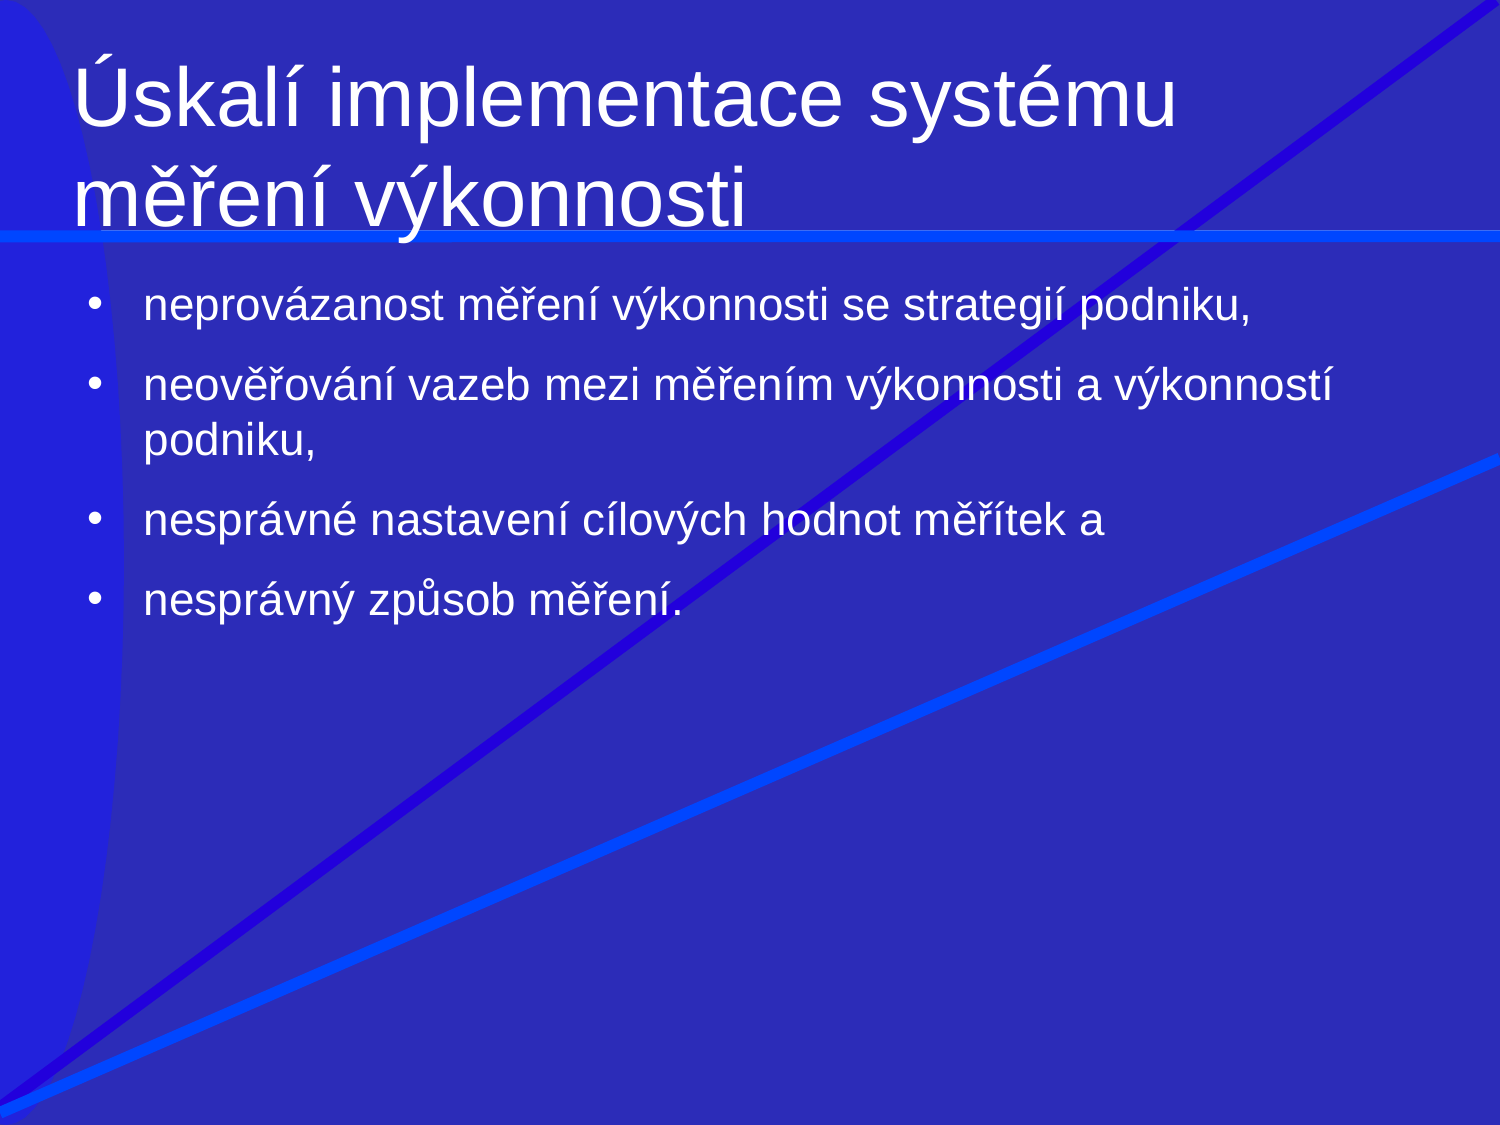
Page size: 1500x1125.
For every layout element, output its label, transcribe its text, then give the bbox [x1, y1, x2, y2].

title Úskalí implementace systému měření výkonnosti [72, 43, 1428, 347]
list neprovázanost měření výkonnosti se strategií podniku, neověřování vazeb mezi měřením výkonnosti a výkonností podniku, nesprávné nastavení cílových hodnot měřítek a nesprávný způsob měření. [87, 275, 1413, 697]
